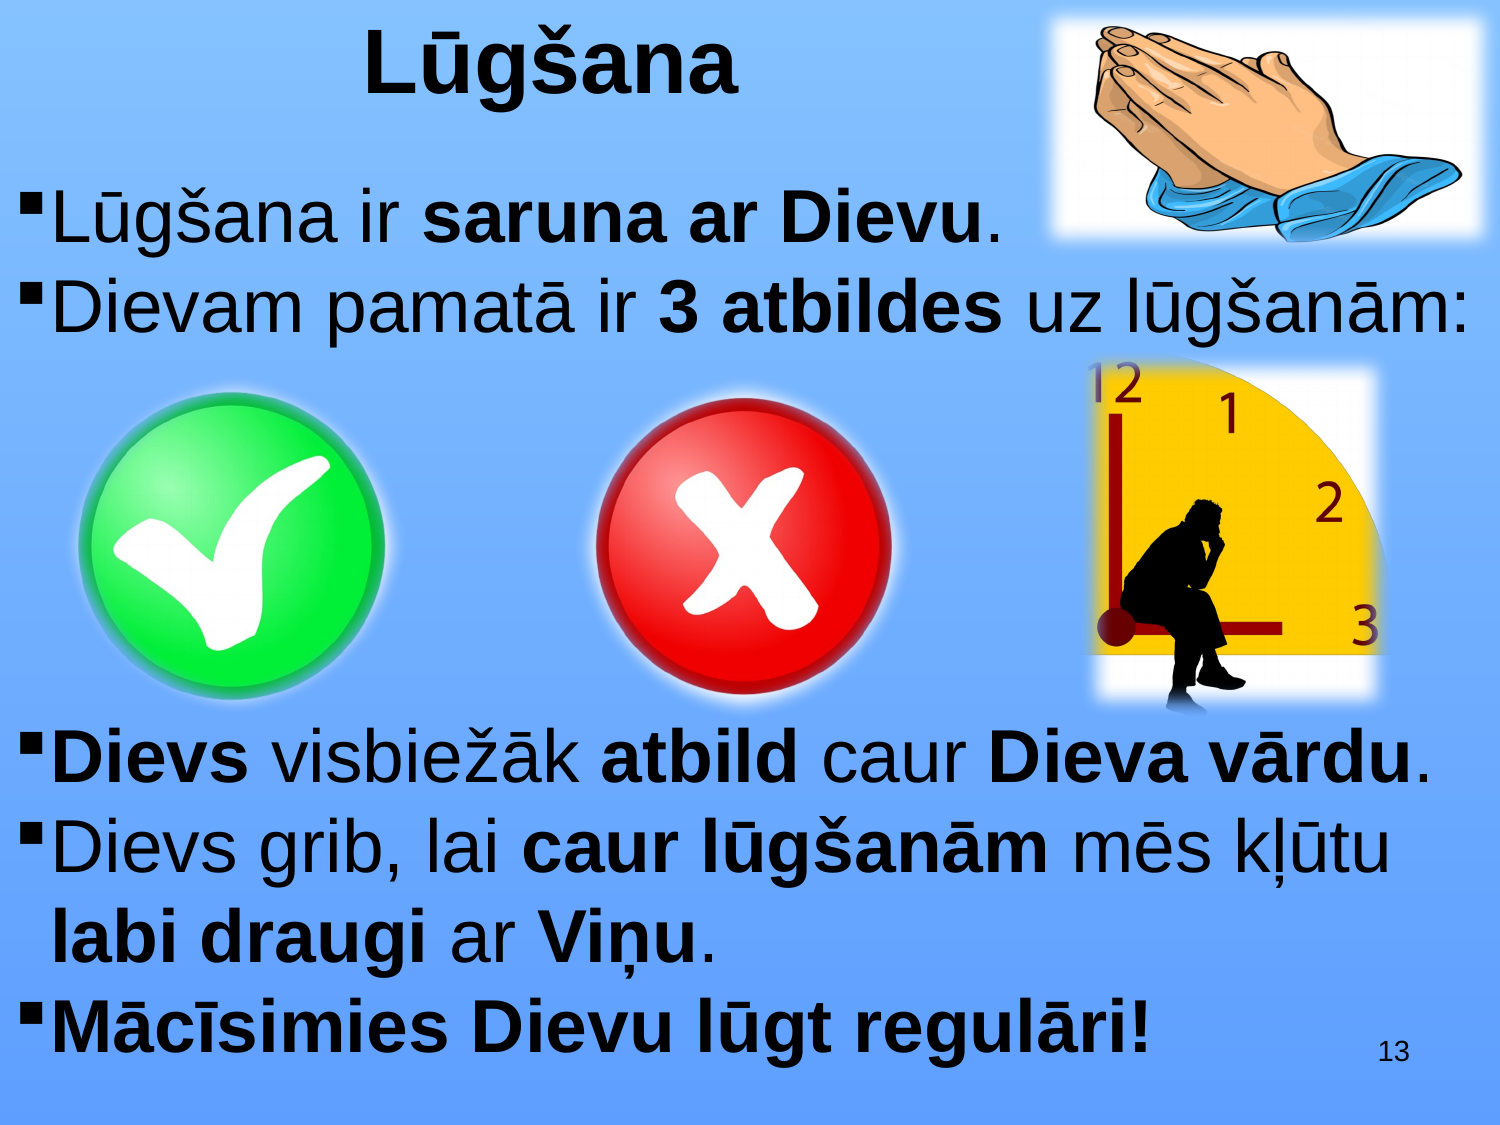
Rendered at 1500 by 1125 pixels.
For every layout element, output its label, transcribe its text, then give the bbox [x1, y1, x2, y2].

text_box Lūgšana ir saruna ar Dievu. Dievam pamatā ir 3 atbildes uz lūgšanām: Dievs visbiežāk atbild caur Dieva vārdu. Dievs grib, lai caur lūgšanām mēs kļūtu labi draugi ar Viņu. Mācīsimies Dievu lūgt regulāri! [0, 160, 1500, 1116]
picture [61, 373, 409, 717]
picture [572, 373, 916, 723]
picture [1033, 0, 1500, 256]
title Lūgšana [0, 0, 1031, 114]
text_box 13 [1074, 1024, 1425, 1103]
picture [1078, 349, 1394, 719]
